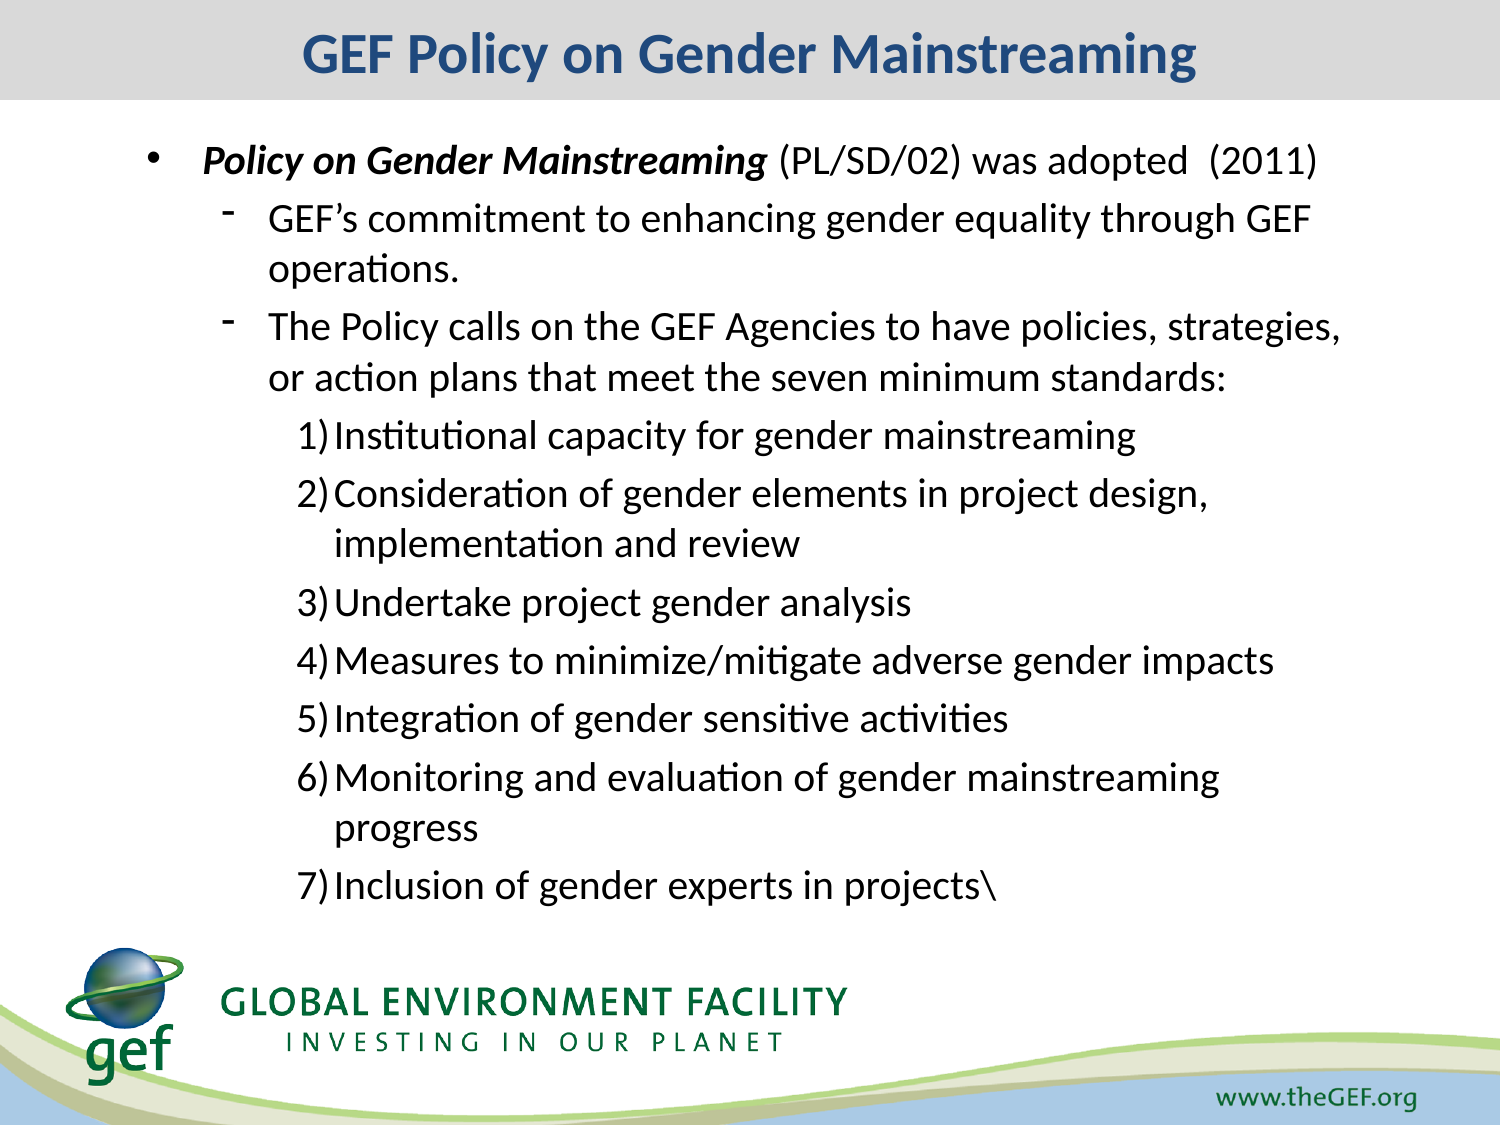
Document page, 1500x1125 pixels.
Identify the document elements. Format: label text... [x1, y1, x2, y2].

picture [0, 920, 1500, 1125]
list Policy on Gender Mainstreaming (PL/SD/02) was adopted (2011) GEF’s commitment to enhancing gender equality through GEF operations. The Policy calls on the GEF Agencies to have policies, strategies, or action plans that meet the seven minimum standards: Institutional capacity for gender mainstreaming Consideration of gender elements in project design, implementation and review Undertake project gender analysis Measures to minimize/mitigate adverse gender impacts Integration of gender sensitive activities Monitoring and evaluation of gender mainstreaming progress Inclusion of gender experts in projects\ [131, 124, 1369, 876]
text_box GEF Policy on Gender Mainstreaming [0, 0, 1500, 100]
